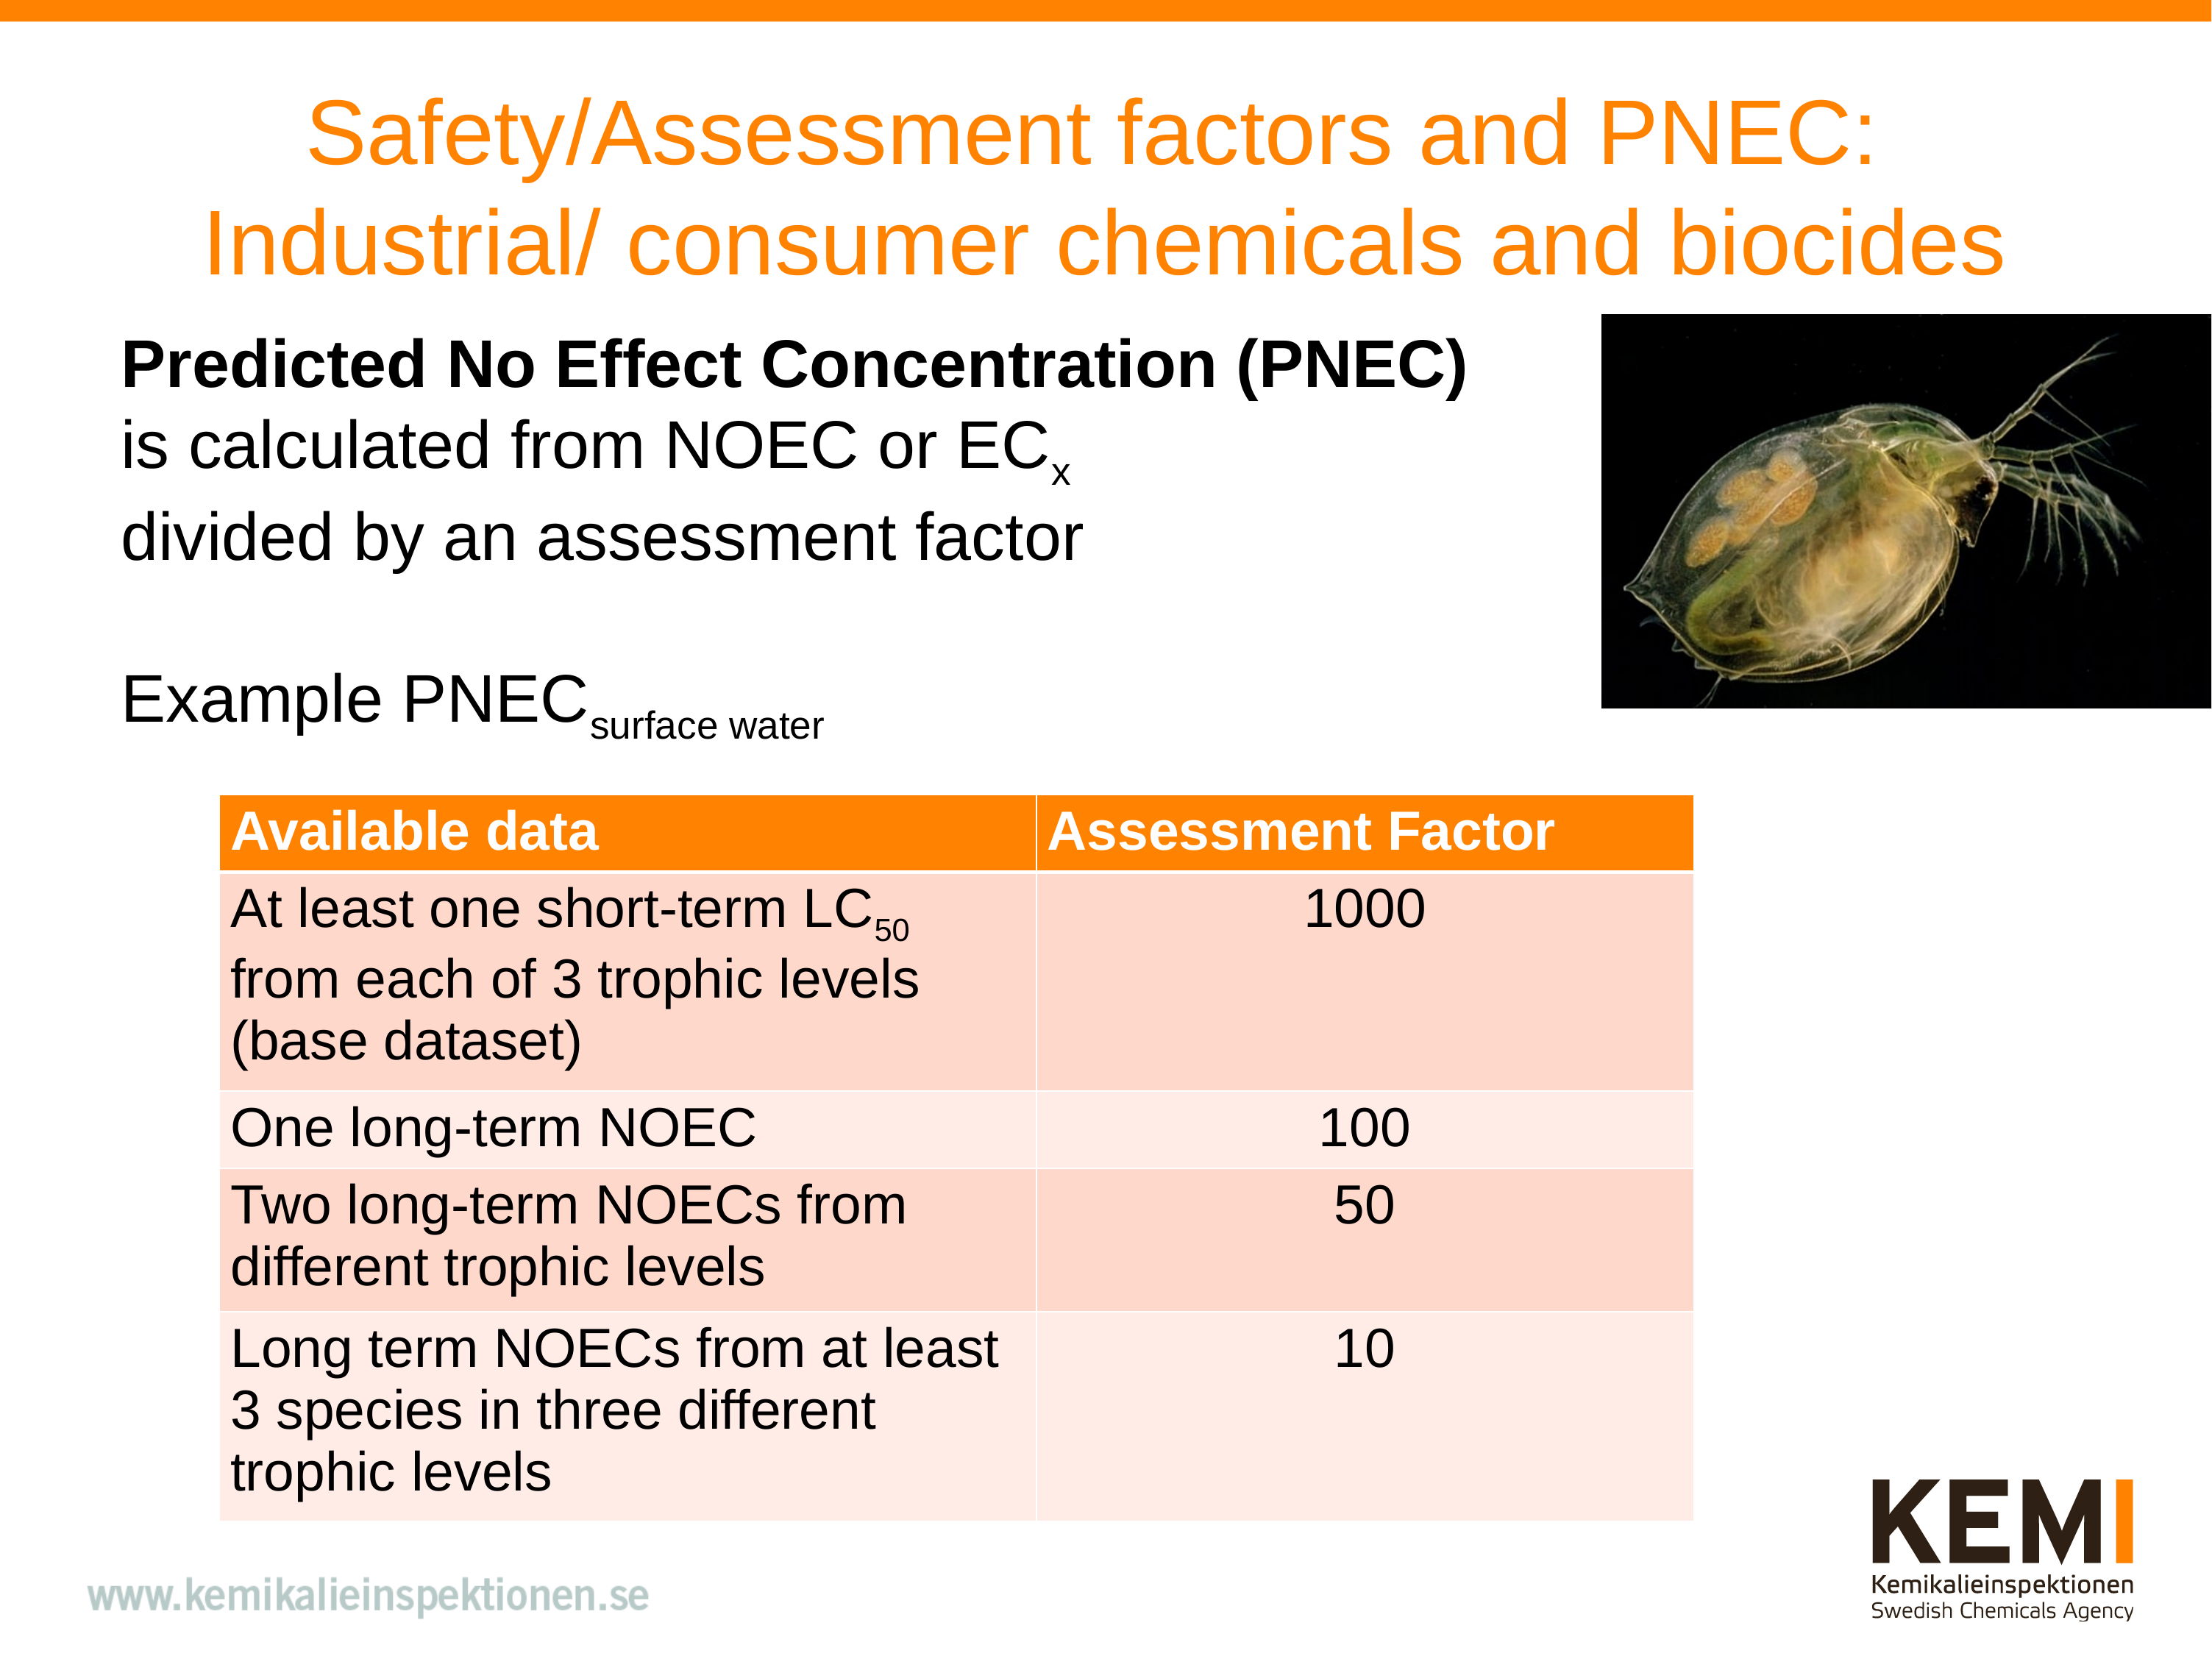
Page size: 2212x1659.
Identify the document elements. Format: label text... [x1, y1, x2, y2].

table_cell 10 [1037, 1312, 1693, 1521]
table_header Available data [220, 795, 1036, 870]
picture [1872, 1479, 2133, 1621]
table_cell 50 [1037, 1169, 1693, 1311]
picture [1601, 314, 2212, 708]
picture [87, 1573, 652, 1621]
table_cell At least one short-term LC50 from each of 3 trophic levels (base dataset) [220, 874, 1036, 1090]
text_box Predicted No Effect Concentration (PNEC) is calculated from NOEC or ECx divided by an assessment factor Example PNECsurface water [110, 314, 1602, 753]
table_cell One long-term NOEC [220, 1092, 1036, 1168]
table_cell 100 [1037, 1092, 1693, 1168]
table_cell 1000 [1037, 874, 1693, 1090]
title Safety/Assessment factors and PNEC: Industrial/ consumer chemicals and biocides [110, 44, 2101, 314]
table_cell Long term NOECs from at least 3 species in three different trophic levels [220, 1312, 1036, 1521]
table_cell Two long-term NOECs from different trophic levels [220, 1169, 1036, 1311]
table_header Assessment Factor [1037, 795, 1693, 870]
